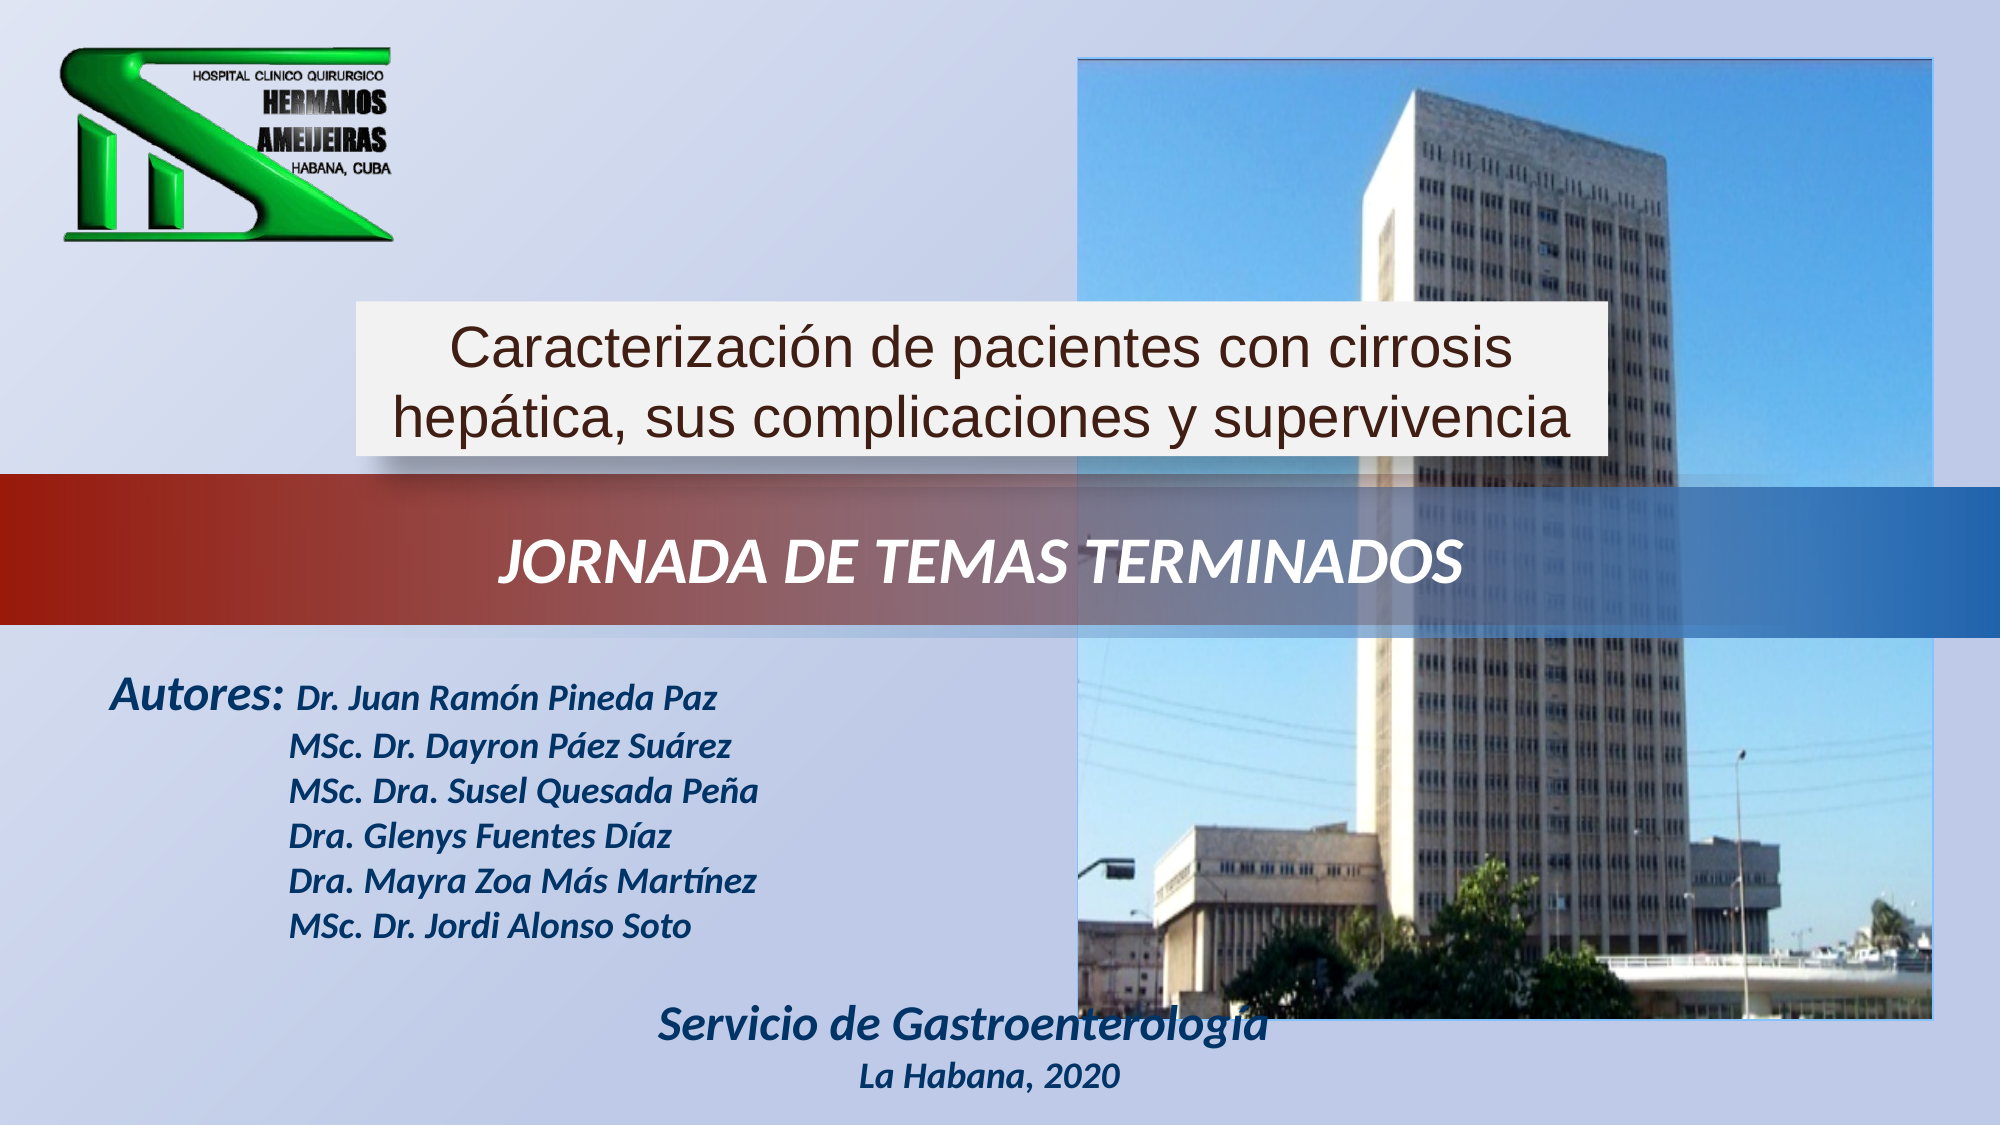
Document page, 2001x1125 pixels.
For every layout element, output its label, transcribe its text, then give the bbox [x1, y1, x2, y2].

title JORNADA DE TEMAS TERMINADOS [291, 503, 1674, 610]
text_box Caracterización de pacientes con cirrosis hepática, sus complicaciones y supervivencia [356, 301, 1609, 457]
picture [1078, 59, 1932, 487]
picture [1078, 638, 1932, 1019]
picture [42, 13, 417, 280]
subtitle Autores: Dr. Juan Ramón Pineda Paz MSc. Dr. Dayron Páez Suárez MSc. Dra. Susel Quesada Peña Dra. Glenys Fuentes Díaz Dra. Mayra Zoa Más Martínez MSc. Dr. Jordi Alonso Soto Servicio de Gastroenterología La Habana, 2020 [66, 653, 1567, 974]
